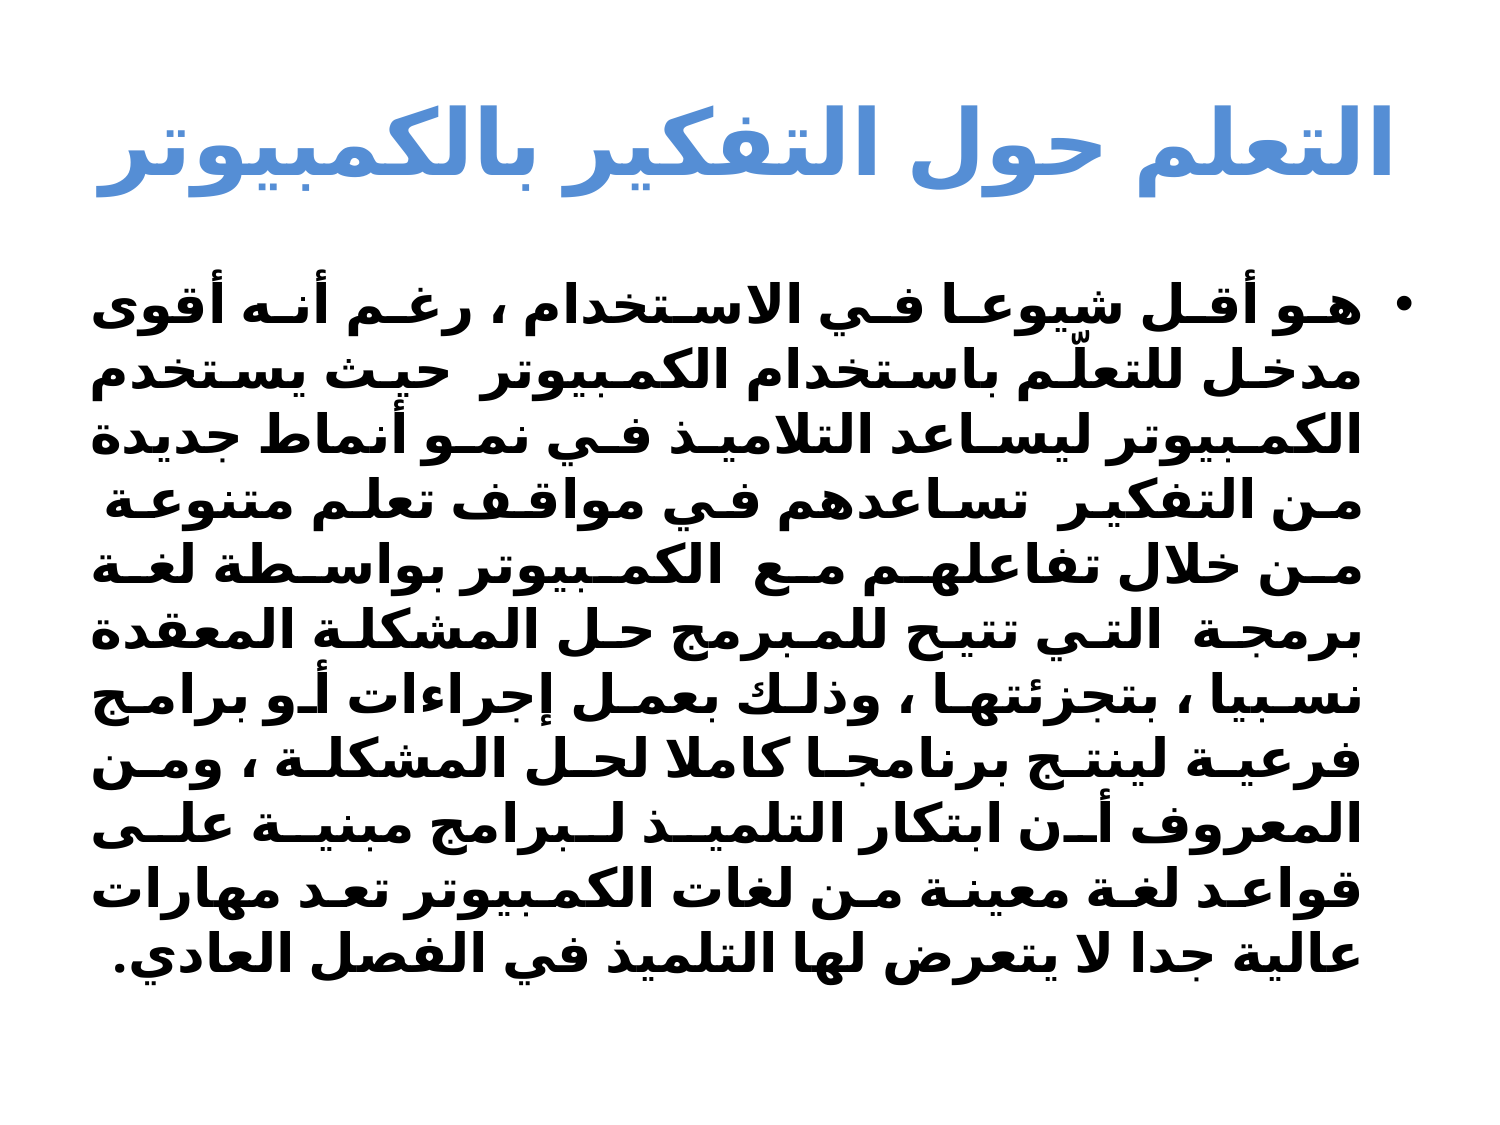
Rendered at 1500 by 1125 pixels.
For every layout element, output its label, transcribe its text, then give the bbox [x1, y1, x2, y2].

title التعلم حول التفكير بالكمبيوتر [75, 45, 1425, 233]
list هو أقل شيوعا في الاستخدام ، رغم أنه أقوى مدخل للتعلّم باستخدام الكمبيوتر حيث يستخدم الكمبيوتر ليساعد التلاميذ في نمو أنماط جديدة من التفكير تساعدهم في مواقف تعلم متنوعة من خلال تفاعلهم مع الكمبيوتر بواسطة لغة برمجة التي تتيح للمبرمج حل المشكلة المعقدة نسبيا ، بتجزئتها ، وذلك بعمل إجراءات أو برامج فرعية لينتج برنامجا كاملا لحل المشكلة ، ومن المعروف أن ابتكار التلميذ لبرامج مبنية على قواعد لغة معينة من لغات الكمبيوتر تعد مهارات عالية جدا لا يتعرض لها التلميذ في الفصل العادي. [75, 262, 1425, 1005]
